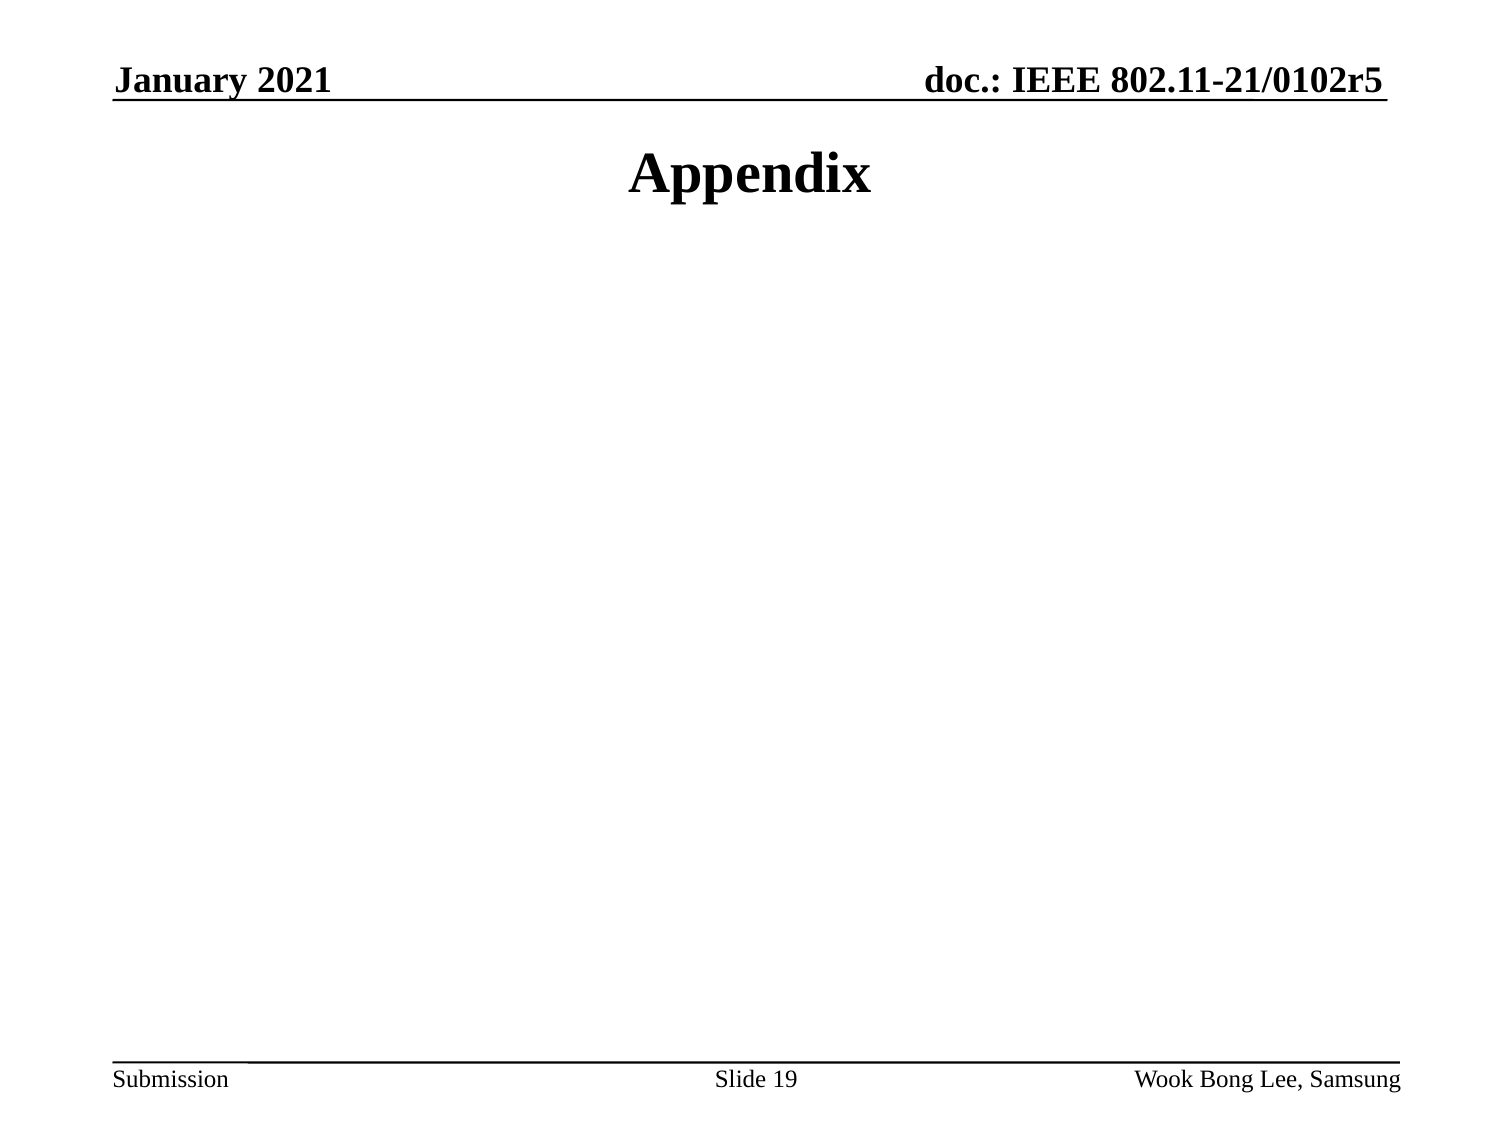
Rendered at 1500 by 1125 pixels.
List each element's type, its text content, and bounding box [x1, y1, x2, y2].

title Appendix [112, 112, 1388, 226]
slide_number Slide 19 [712, 1061, 800, 1093]
footer Wook Bong Lee, Samsung [1130, 1061, 1402, 1093]
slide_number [114, 54, 335, 101]
